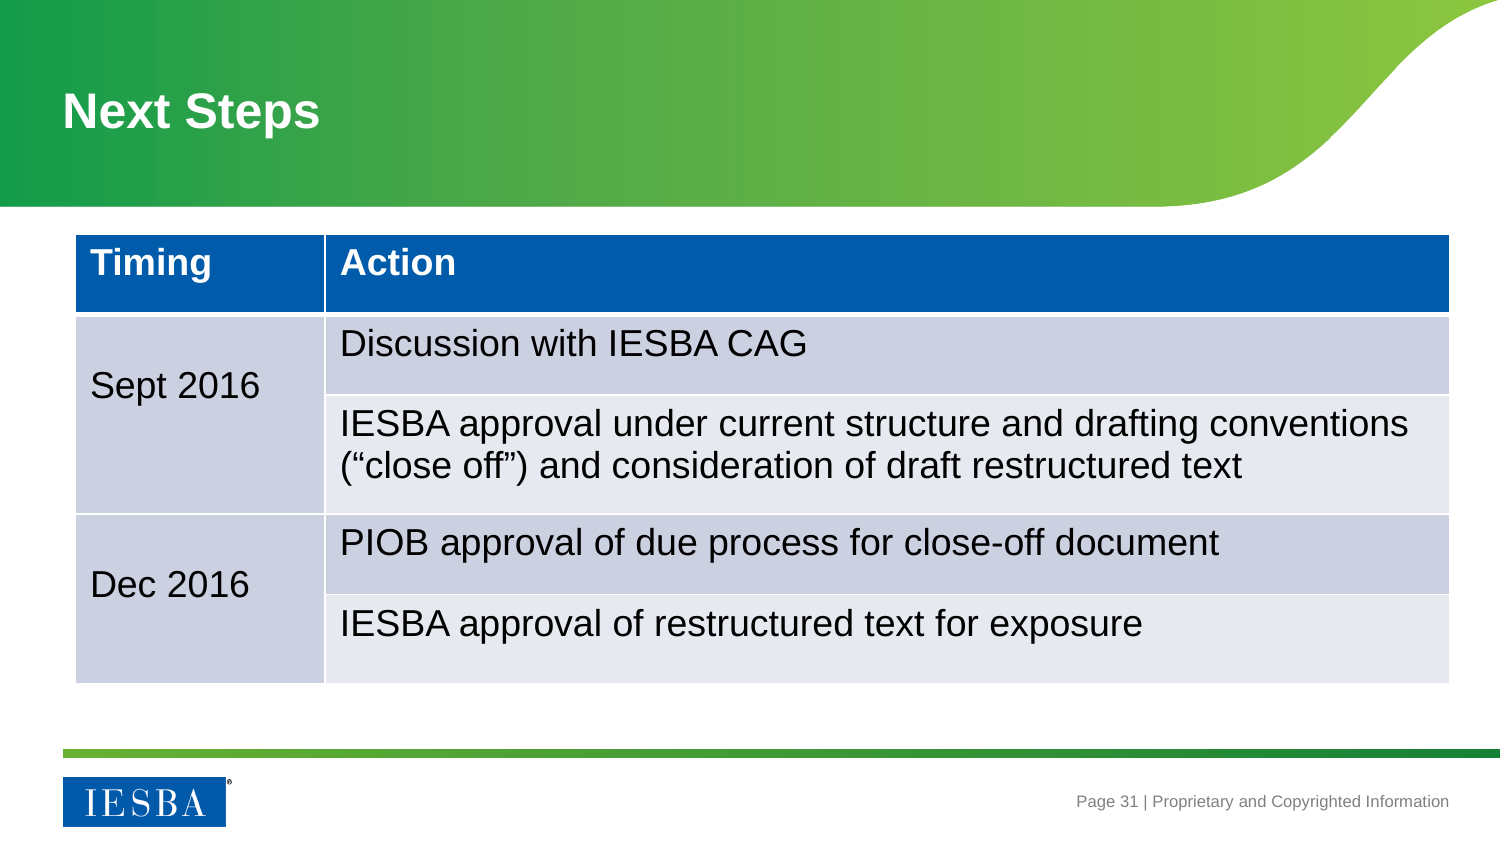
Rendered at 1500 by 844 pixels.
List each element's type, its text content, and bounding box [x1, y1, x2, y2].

table_header Timing [76, 235, 324, 312]
table_cell Sept 2016 [76, 317, 324, 513]
table_cell Discussion with IESBA CAG [326, 317, 1449, 394]
picture [0, 0, 1500, 207]
table_cell Dec 2016 [76, 515, 324, 683]
table_cell IESBA approval of restructured text for exposure [326, 595, 1449, 683]
title Next Steps [62, 75, 1300, 142]
table_header Action [326, 235, 1449, 312]
table_cell IESBA approval under current structure and drafting conventions (“close off”) and consideration of draft restructured text [326, 396, 1449, 513]
table_cell PIOB approval of due process for close-off document [326, 515, 1449, 594]
picture [63, 777, 232, 827]
